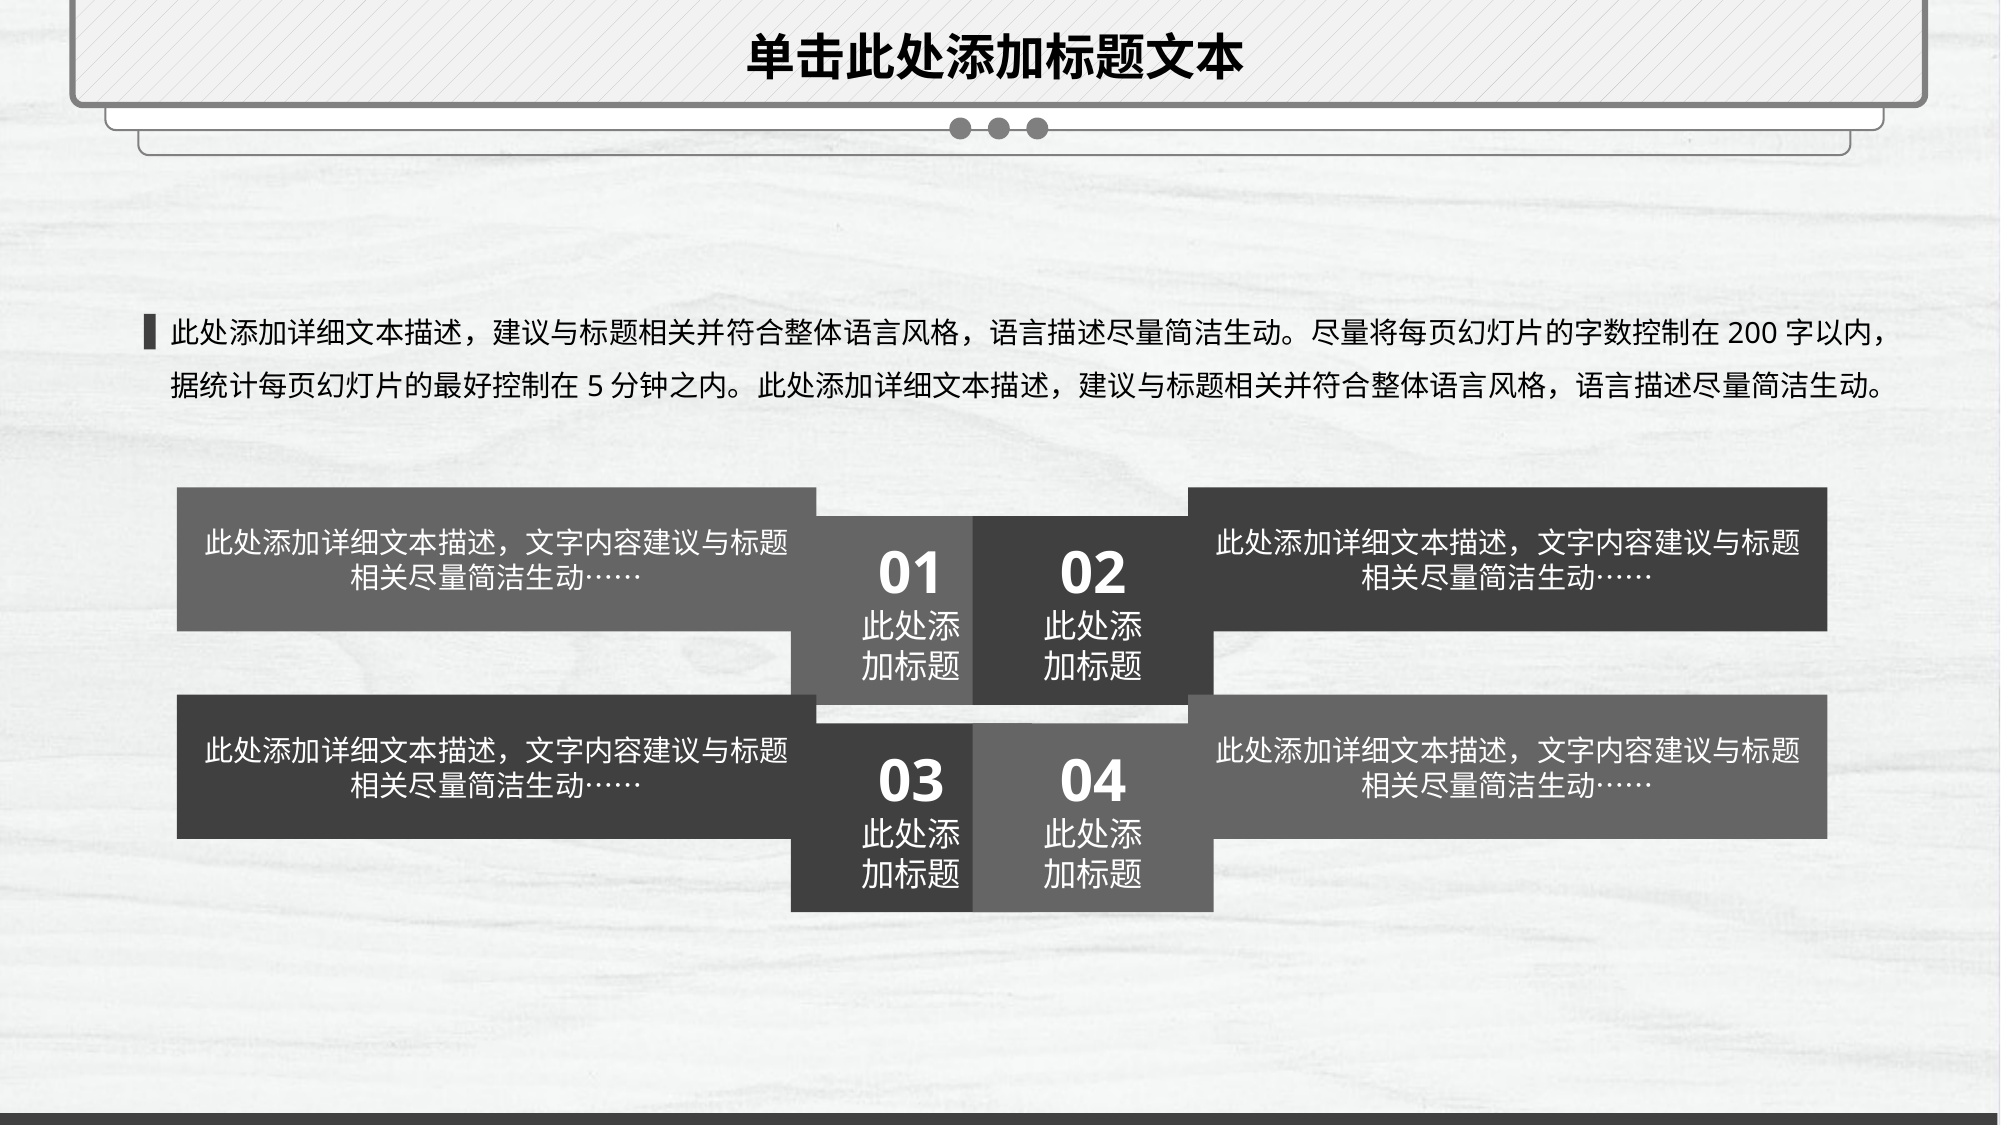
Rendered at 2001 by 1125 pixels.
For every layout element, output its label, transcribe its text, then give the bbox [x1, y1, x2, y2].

text_box 01 此处添 加标题 [790, 515, 972, 706]
text_box [143, 313, 157, 350]
text_box 此处添加详细文本描述，文字内容建议与标题相关尽量简洁生动…… [176, 486, 817, 633]
text_box 单击此处添加标题文本 [638, 18, 1353, 93]
text_box 此处添加详细文本描述，文字内容建议与标题相关尽量简洁生动…… [1187, 486, 1828, 633]
text_box 此处添加详细文本描述，文字内容建议与标题相关尽量简洁生动…… [1187, 694, 1828, 840]
text_box 此处添加详细文本描述，文字内容建议与标题相关尽量简洁生动…… [176, 694, 817, 840]
picture [0, 0, 2001, 1125]
text_box 04 此处添 加标题 [972, 722, 1215, 913]
text_box 02 此处添 加标题 [972, 515, 1215, 706]
text_box 03 此处添 加标题 [790, 722, 972, 913]
picture [140, 132, 1849, 154]
text_box 此处添加详细文本描述，建议与标题相关并符合整体语言风格，语言描述尽量简洁生动。尽量将每页幻灯片的字数控制在200字以内，据统计每页幻灯片的最好控制在5分钟之内。此处添加详细文本描述，建议与标题相关并符合整体语言风格，语言描述尽量简洁生动。 [155, 289, 1896, 410]
